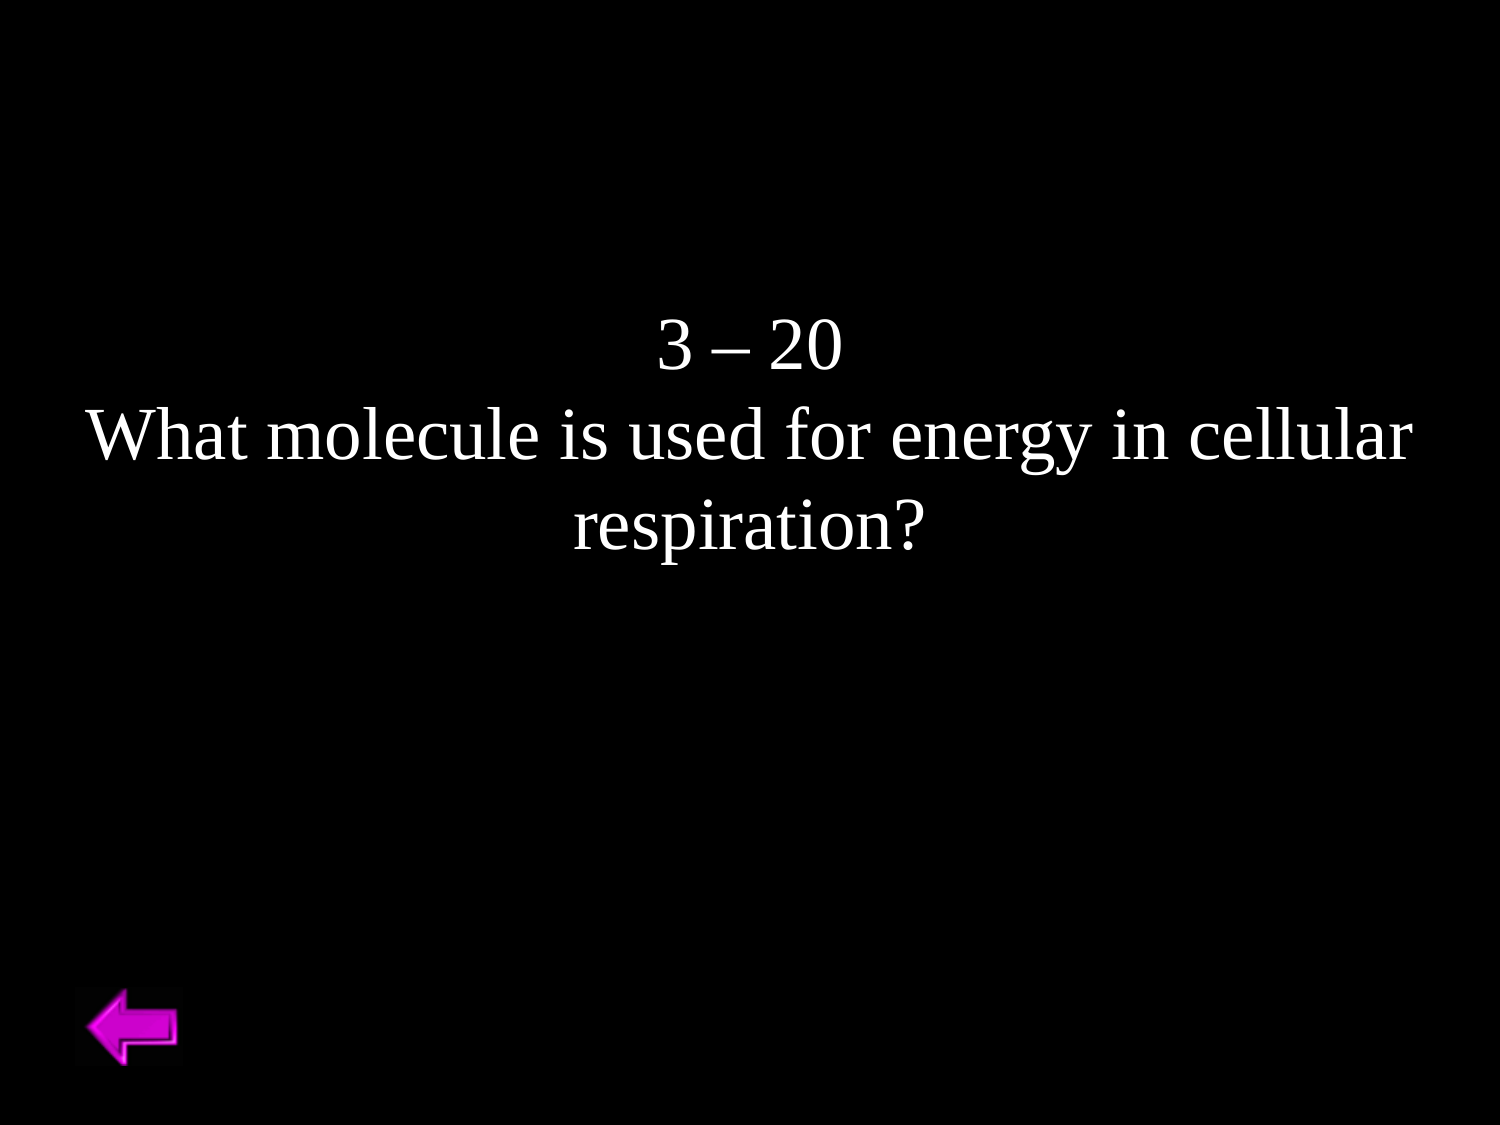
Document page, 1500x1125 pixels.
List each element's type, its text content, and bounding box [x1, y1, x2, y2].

text_box 3 – 20 What molecule is used for energy in cellular respiration? [12, 287, 1488, 573]
picture [74, 987, 183, 1066]
